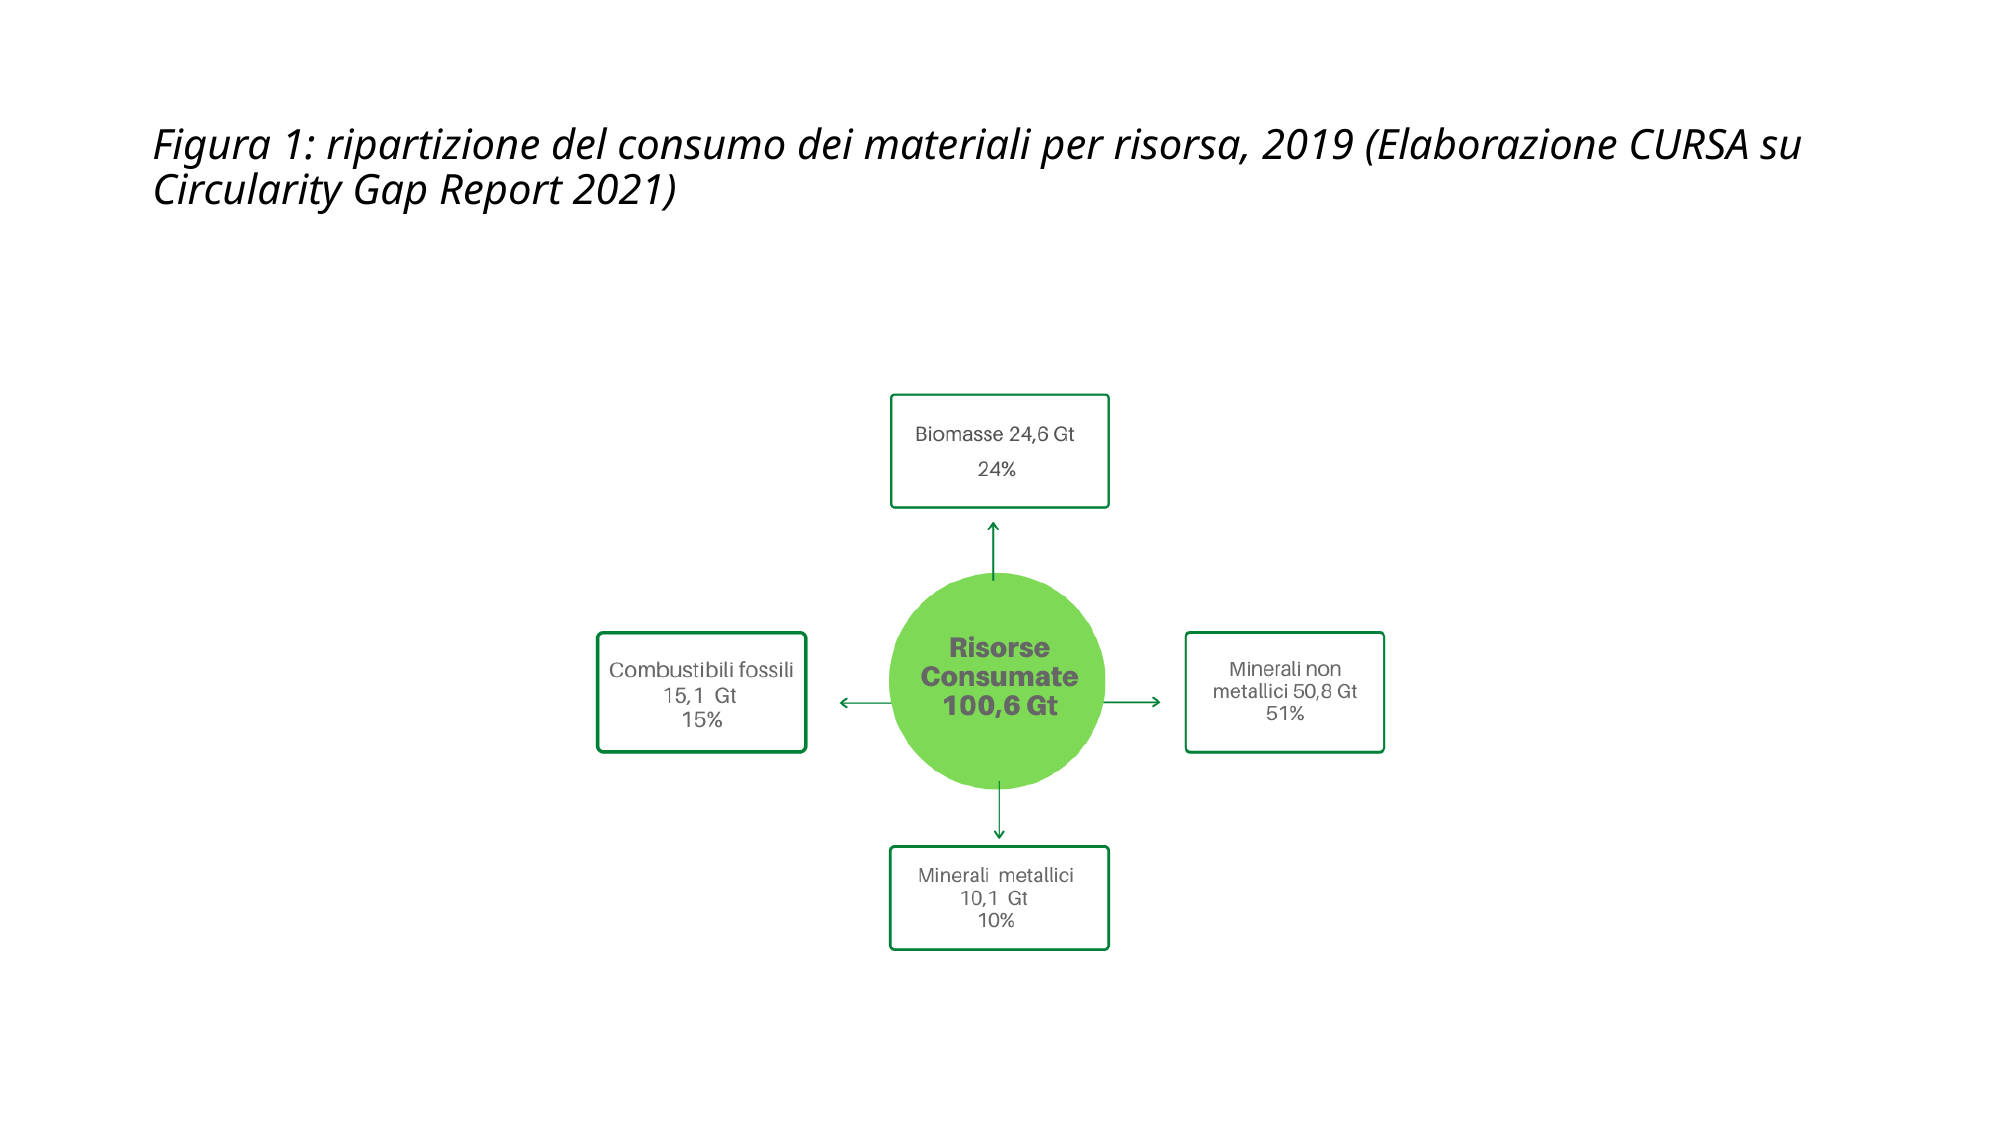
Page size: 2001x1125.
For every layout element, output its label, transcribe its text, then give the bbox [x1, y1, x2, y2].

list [524, 299, 1476, 1014]
title Figura 1: ripartizione del consumo dei materiali per risorsa, 2019 (Elaborazione CURSA su Circularity Gap Report 2021) [137, 59, 1863, 278]
